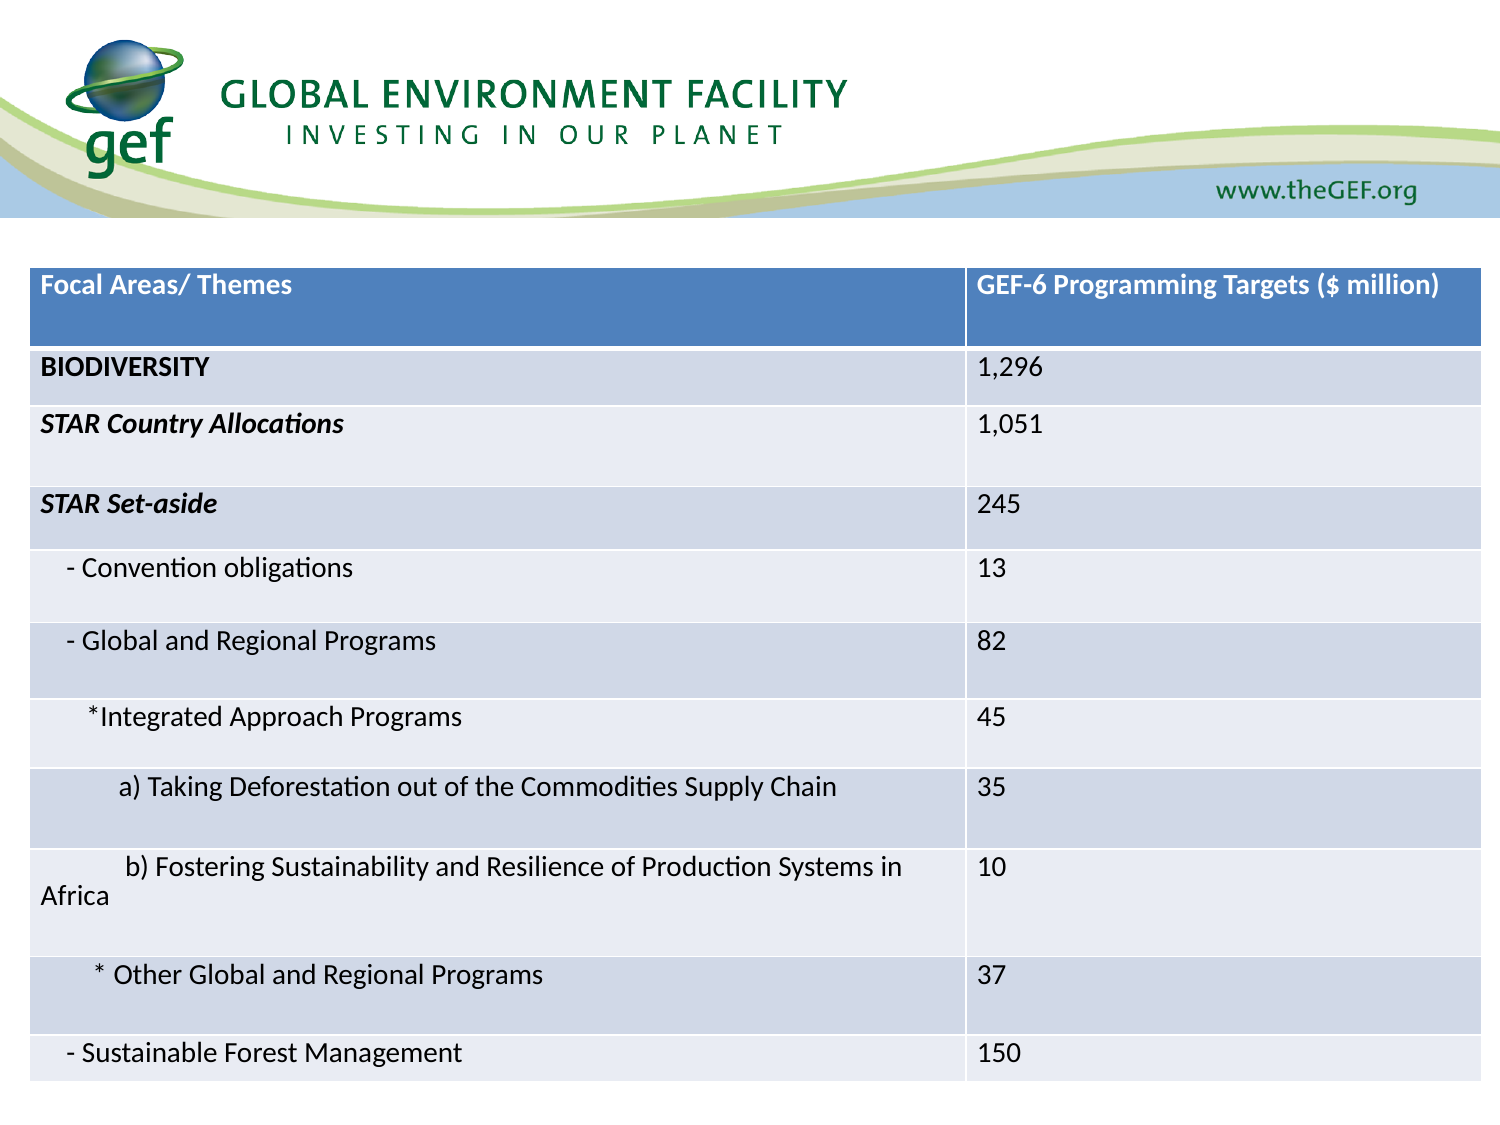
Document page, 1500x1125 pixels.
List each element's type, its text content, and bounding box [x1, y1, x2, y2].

picture [0, 12, 1500, 218]
table_header GEF-6 Programming Targets ($ million) [967, 268, 1481, 346]
table_cell 10 [967, 850, 1481, 956]
table_cell 245 [967, 487, 1481, 549]
table_cell a) Taking Deforestation out of the Commodities Supply Chain [30, 769, 965, 848]
table_cell * Other Global and Regional Programs [30, 957, 965, 1034]
table_header Focal Areas/ Themes [30, 268, 965, 346]
table_cell *Integrated Approach Programs [30, 700, 965, 767]
table_cell BIODIVERSITY [30, 351, 965, 405]
table_cell STAR Set-aside [30, 487, 965, 549]
table_cell - Global and Regional Programs [30, 623, 965, 698]
table_cell 150 [967, 1036, 1481, 1081]
table_cell 1,296 [967, 351, 1481, 405]
table_cell b) Fostering Sustainability and Resilience of Production Systems in Africa [30, 850, 965, 956]
table_cell - Convention obligations [30, 551, 965, 622]
table_cell STAR Country Allocations [30, 407, 965, 486]
table_cell 13 [967, 551, 1481, 622]
table_cell 82 [967, 623, 1481, 698]
table_cell 37 [967, 957, 1481, 1034]
table_cell 1,051 [967, 407, 1481, 486]
table_cell - Sustainable Forest Management [30, 1036, 965, 1081]
table_cell 45 [967, 700, 1481, 767]
table_cell 35 [967, 769, 1481, 848]
